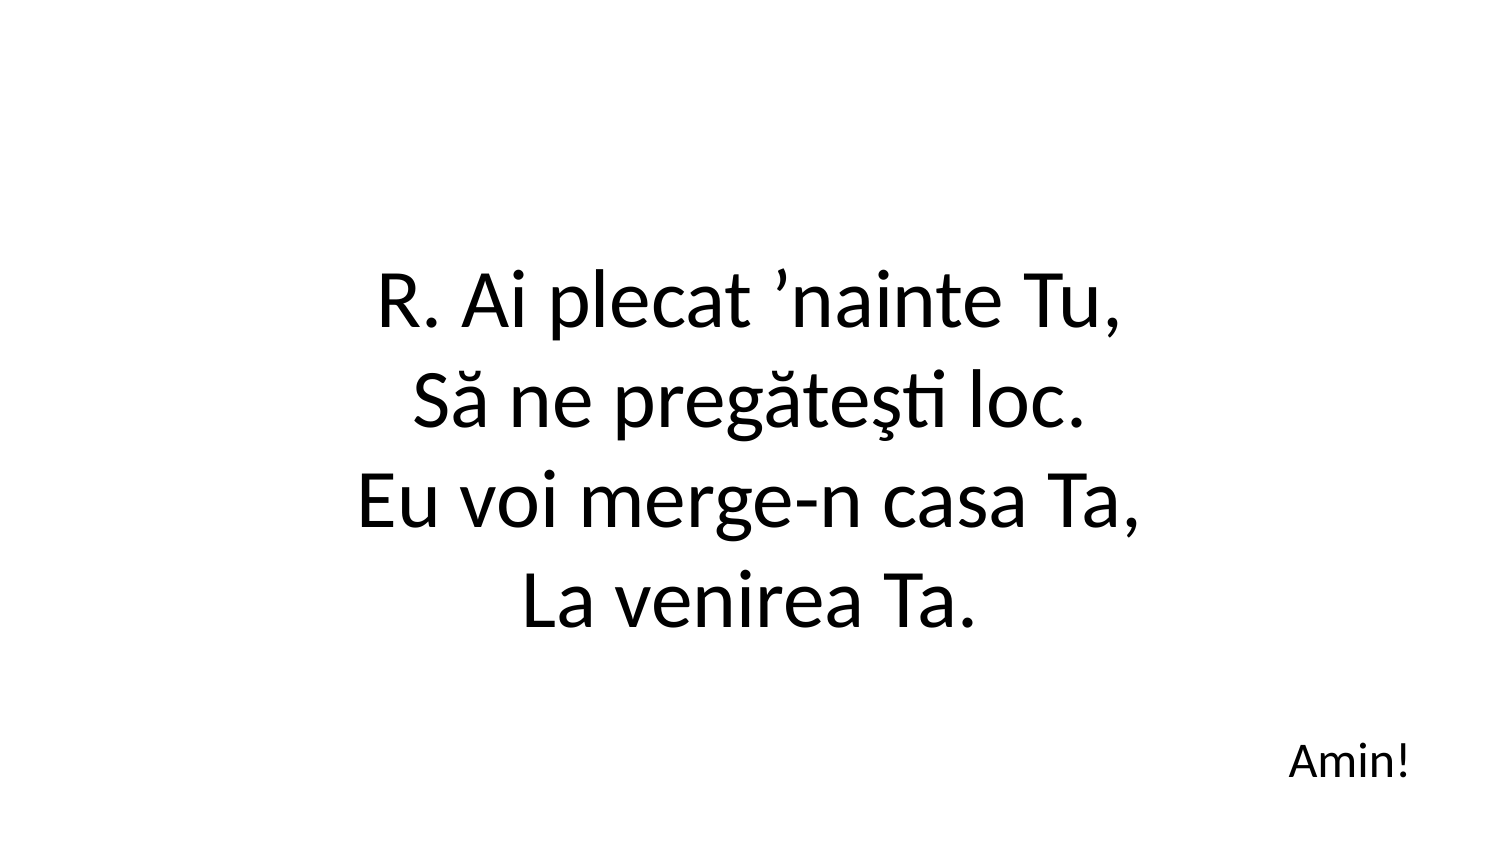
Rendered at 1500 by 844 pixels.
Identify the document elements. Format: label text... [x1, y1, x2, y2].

text_box Amin! [1273, 674, 1427, 795]
text_box R. Ai plecat ’nainte Tu, Să ne pregăteşti loc. Eu voi merge-n casa Ta, La venirea Ta. [341, 192, 1158, 652]
